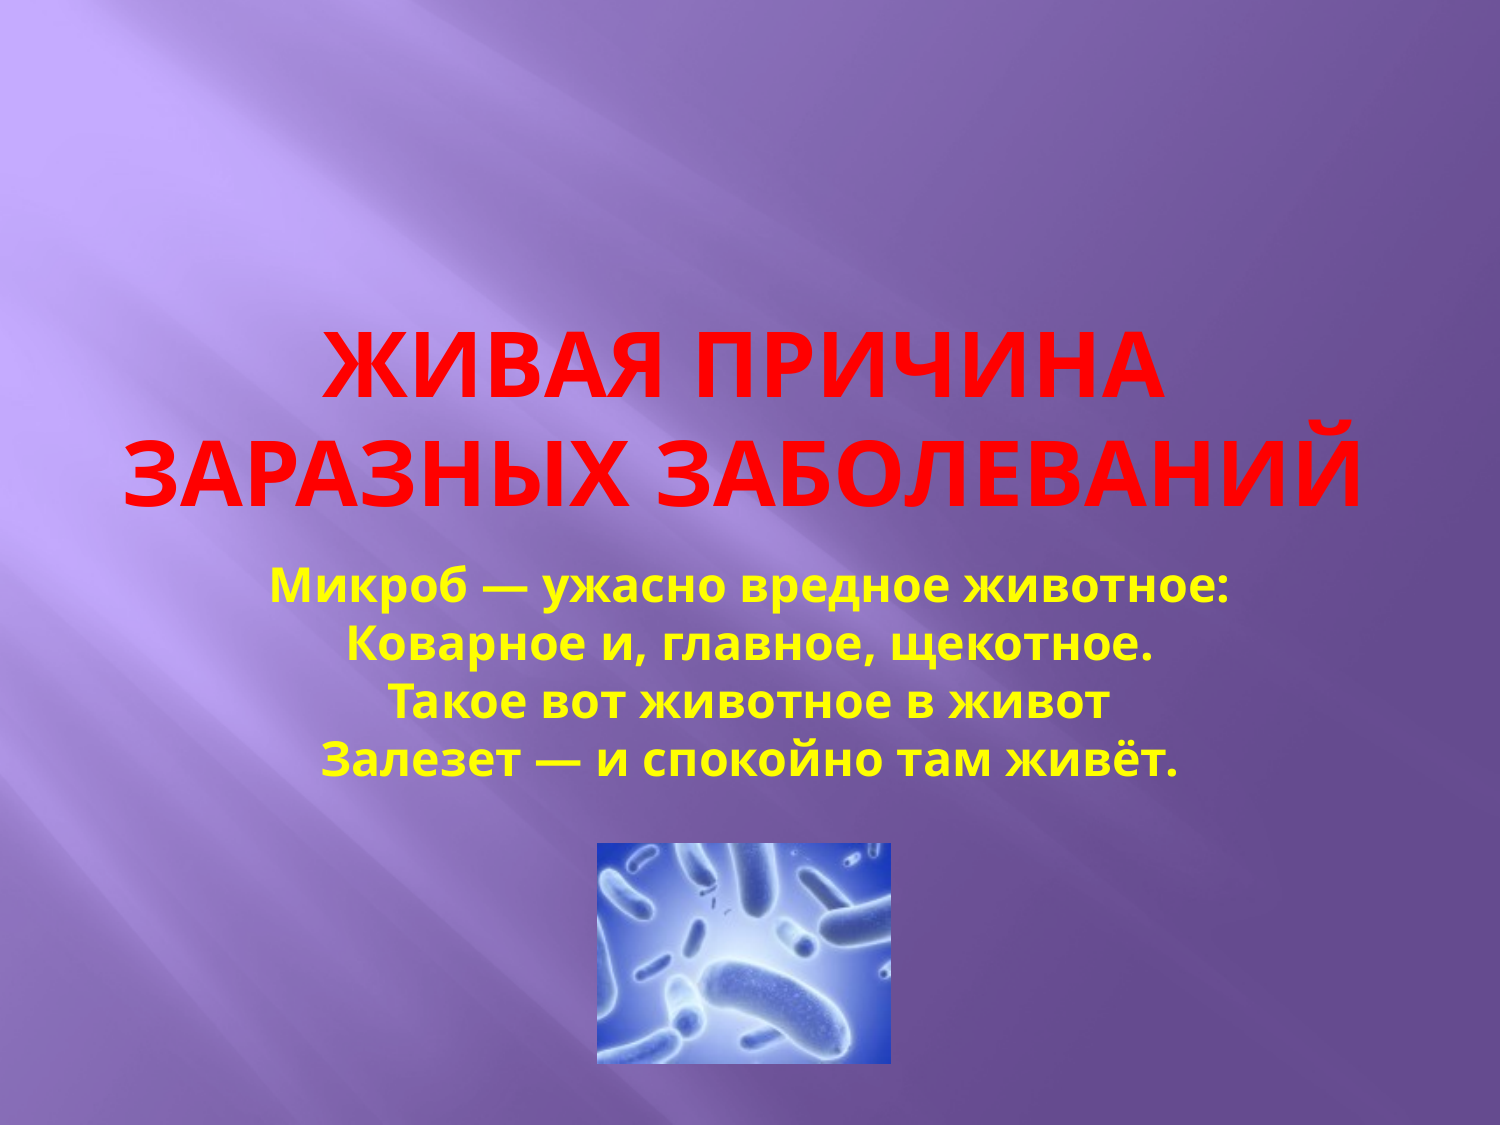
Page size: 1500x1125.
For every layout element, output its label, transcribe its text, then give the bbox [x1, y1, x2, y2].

picture [597, 843, 891, 1064]
title Живая причина заразных заболеваний [69, 224, 1420, 525]
subtitle Микроб — ужасно вредное животное: Коварное и, главное, щекотное. Такое вот животное в живот Залезет — и спокойно там живёт. [225, 546, 1275, 834]
